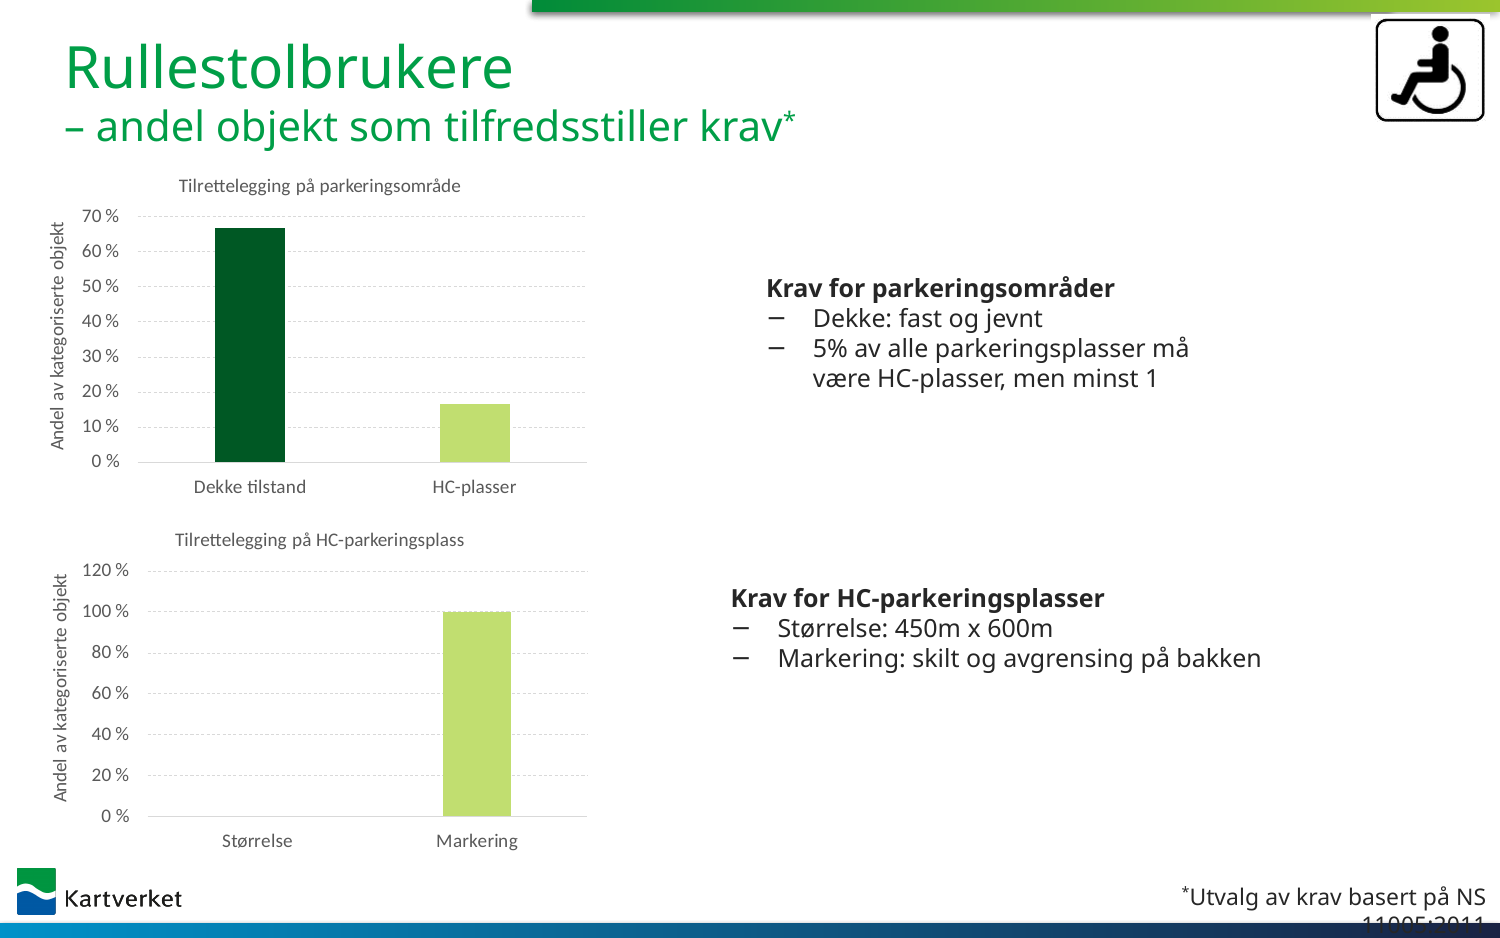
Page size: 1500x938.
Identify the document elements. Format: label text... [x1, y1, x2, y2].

text_box Krav for parkeringsområder Dekke: fast og jevnt 5% av alle parkeringsplasser må være HC-plasser, men minst 1 [751, 264, 1232, 400]
picture [41, 166, 598, 505]
picture [1371, 13, 1491, 127]
text_box Rullestolbrukere – andel objekt som tilfredsstiller krav* [49, 23, 1431, 158]
text_box *Utvalg av krav basert på NS 11005:2011 [1068, 873, 1500, 938]
text_box Krav for HC-parkeringsplasser Størrelse: 450m x 600m Markering: skilt og avgrensing på bakken [715, 574, 1278, 680]
picture [41, 520, 598, 859]
